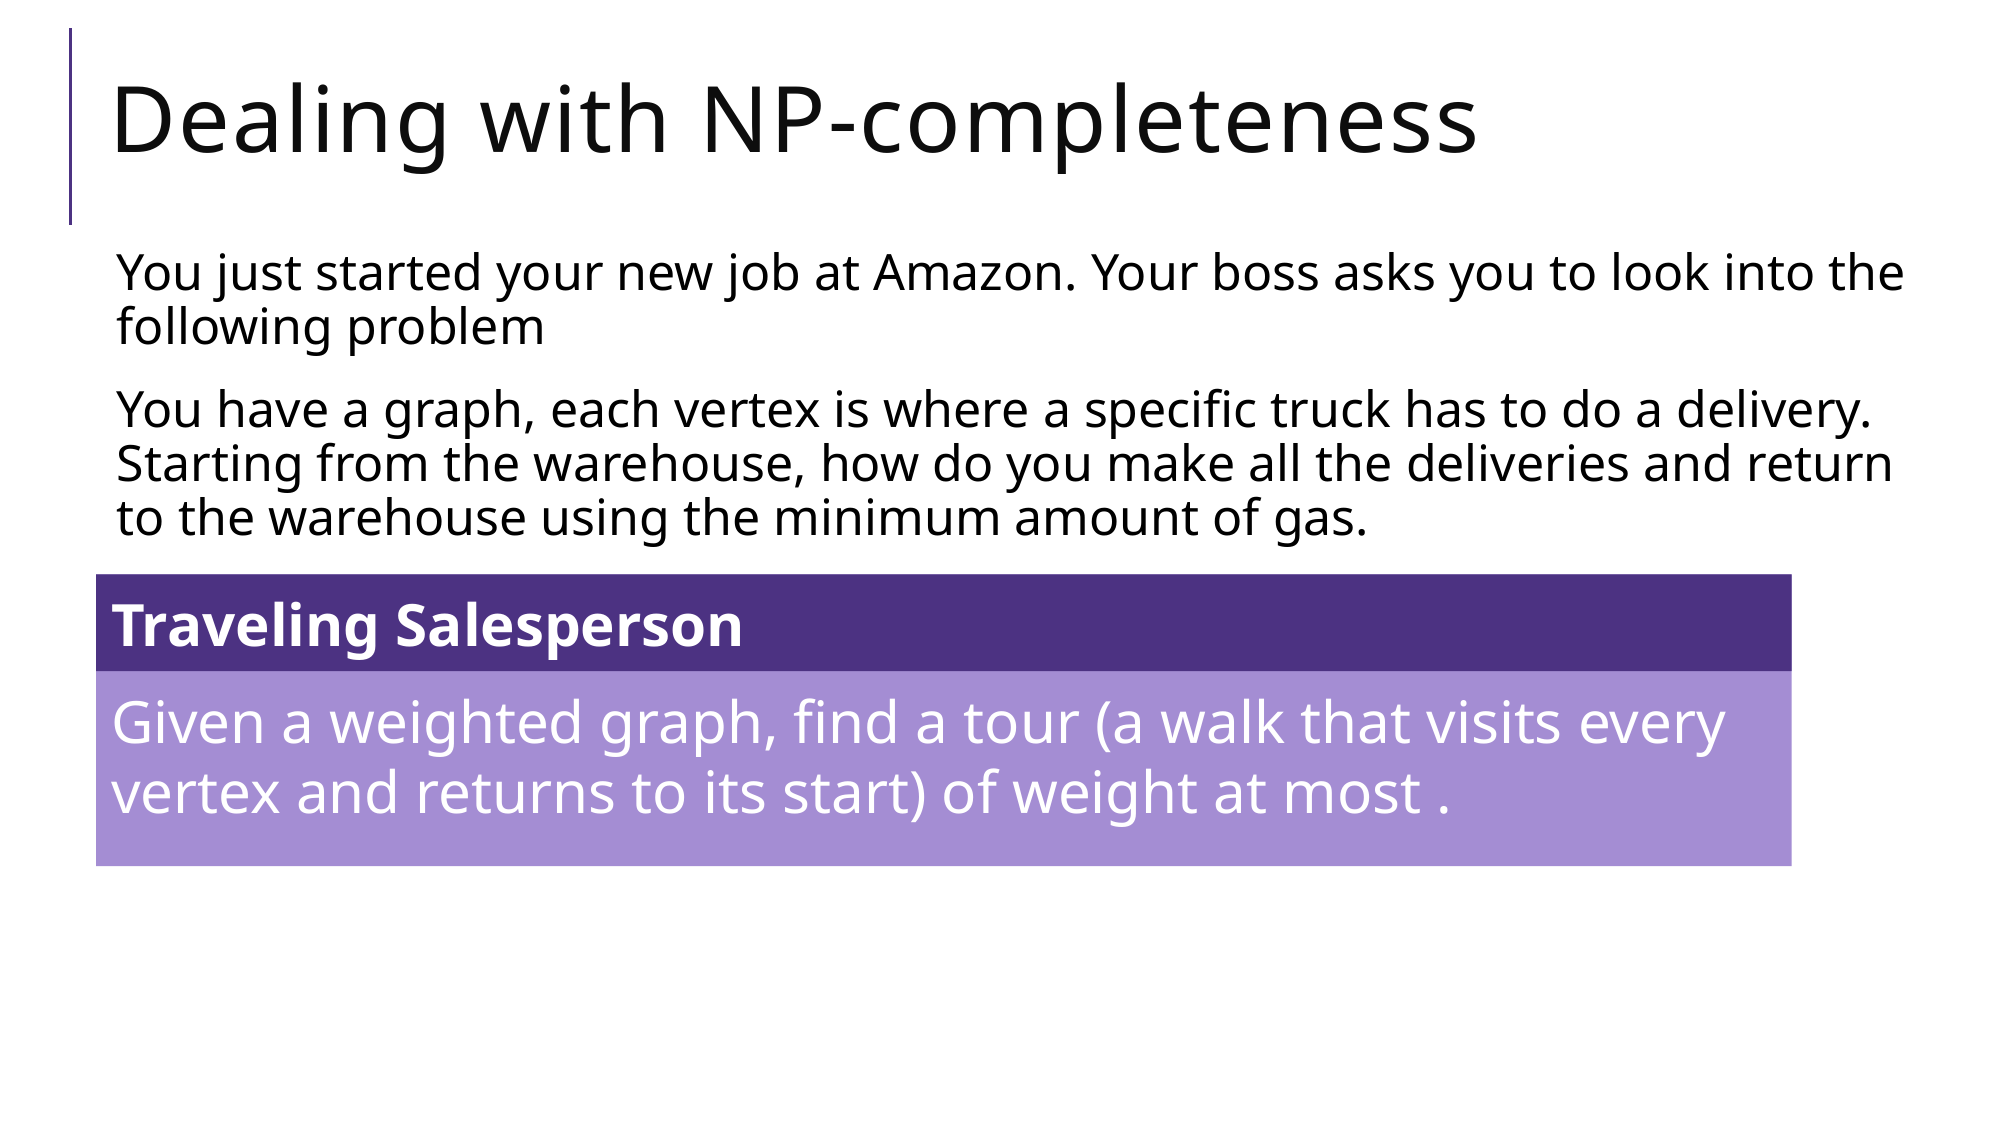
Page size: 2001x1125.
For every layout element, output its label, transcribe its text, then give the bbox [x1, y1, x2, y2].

text_box Traveling Salesperson [95, 573, 1793, 672]
title Dealing with NP-completeness [94, 43, 1930, 210]
list You just started your new job at Amazon. Your boss asks you to look into the following problem You have a graph, each vertex is where a specific truck has to do a delivery. Starting from the warehouse, how do you make all the deliveries and return to the warehouse using the minimum amount of gas. [94, 240, 1930, 1035]
